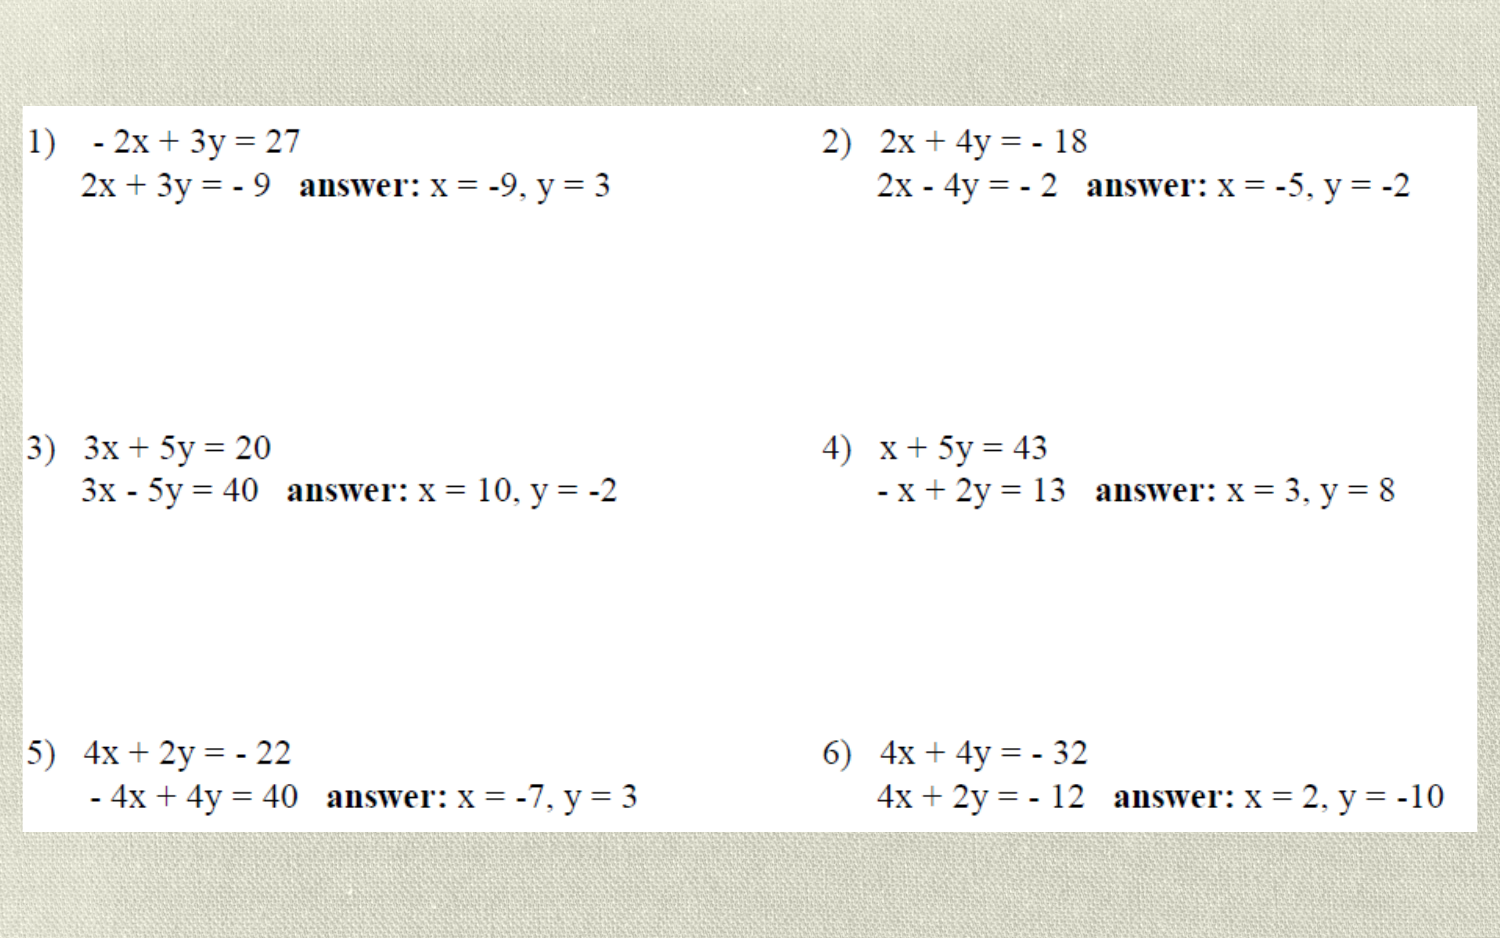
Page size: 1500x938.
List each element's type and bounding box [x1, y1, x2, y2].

picture [22, 106, 1478, 832]
